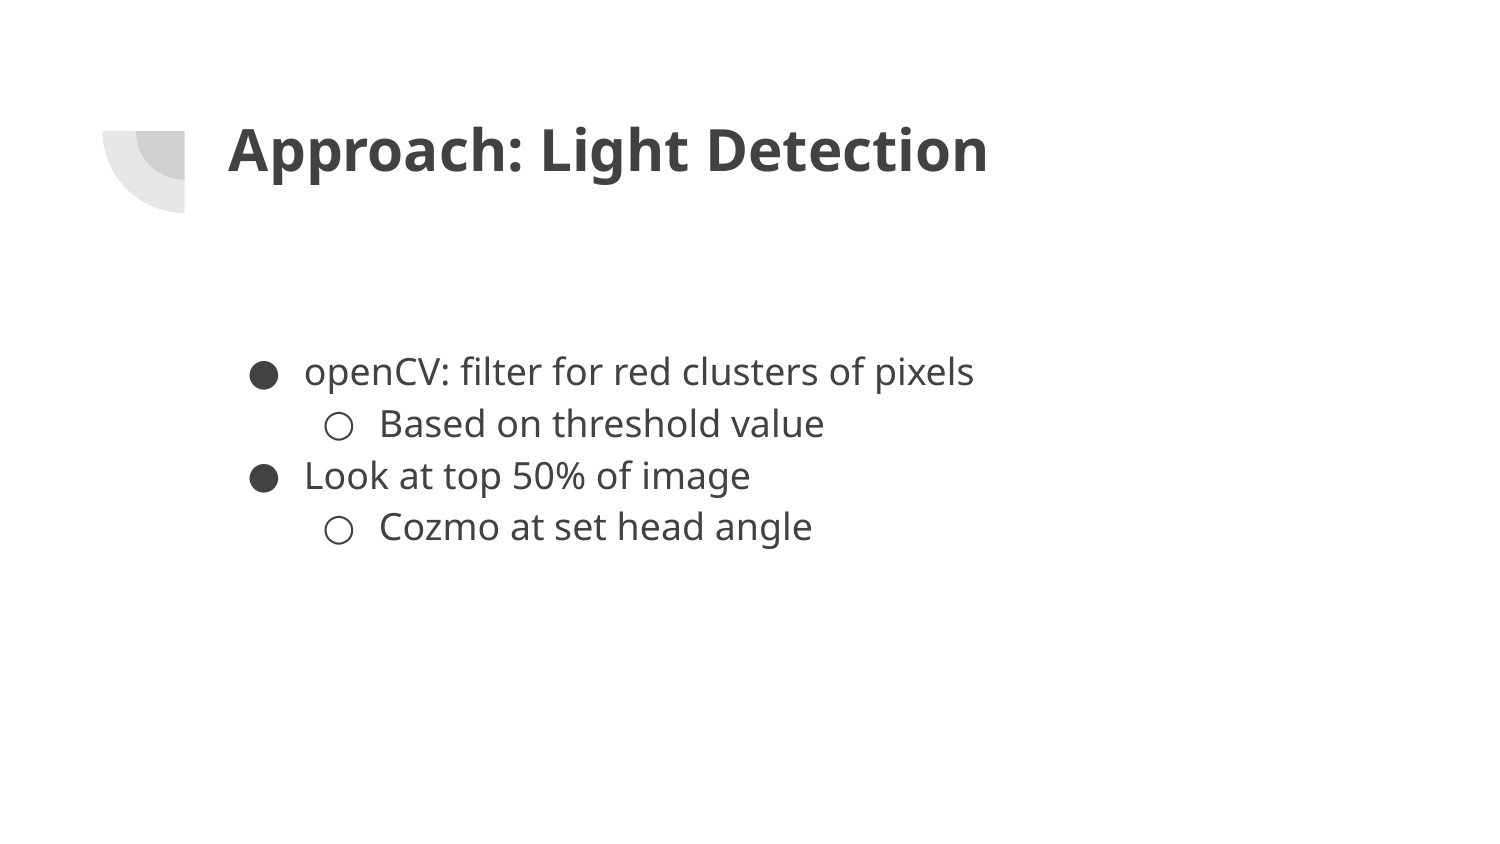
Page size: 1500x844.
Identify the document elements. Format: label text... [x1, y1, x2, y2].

list openCV: filter for red clusters of pixels Based on threshold value Look at top 50% of image Cozmo at set head angle [213, 326, 1368, 744]
title Approach: Light Detection [213, 98, 1368, 263]
